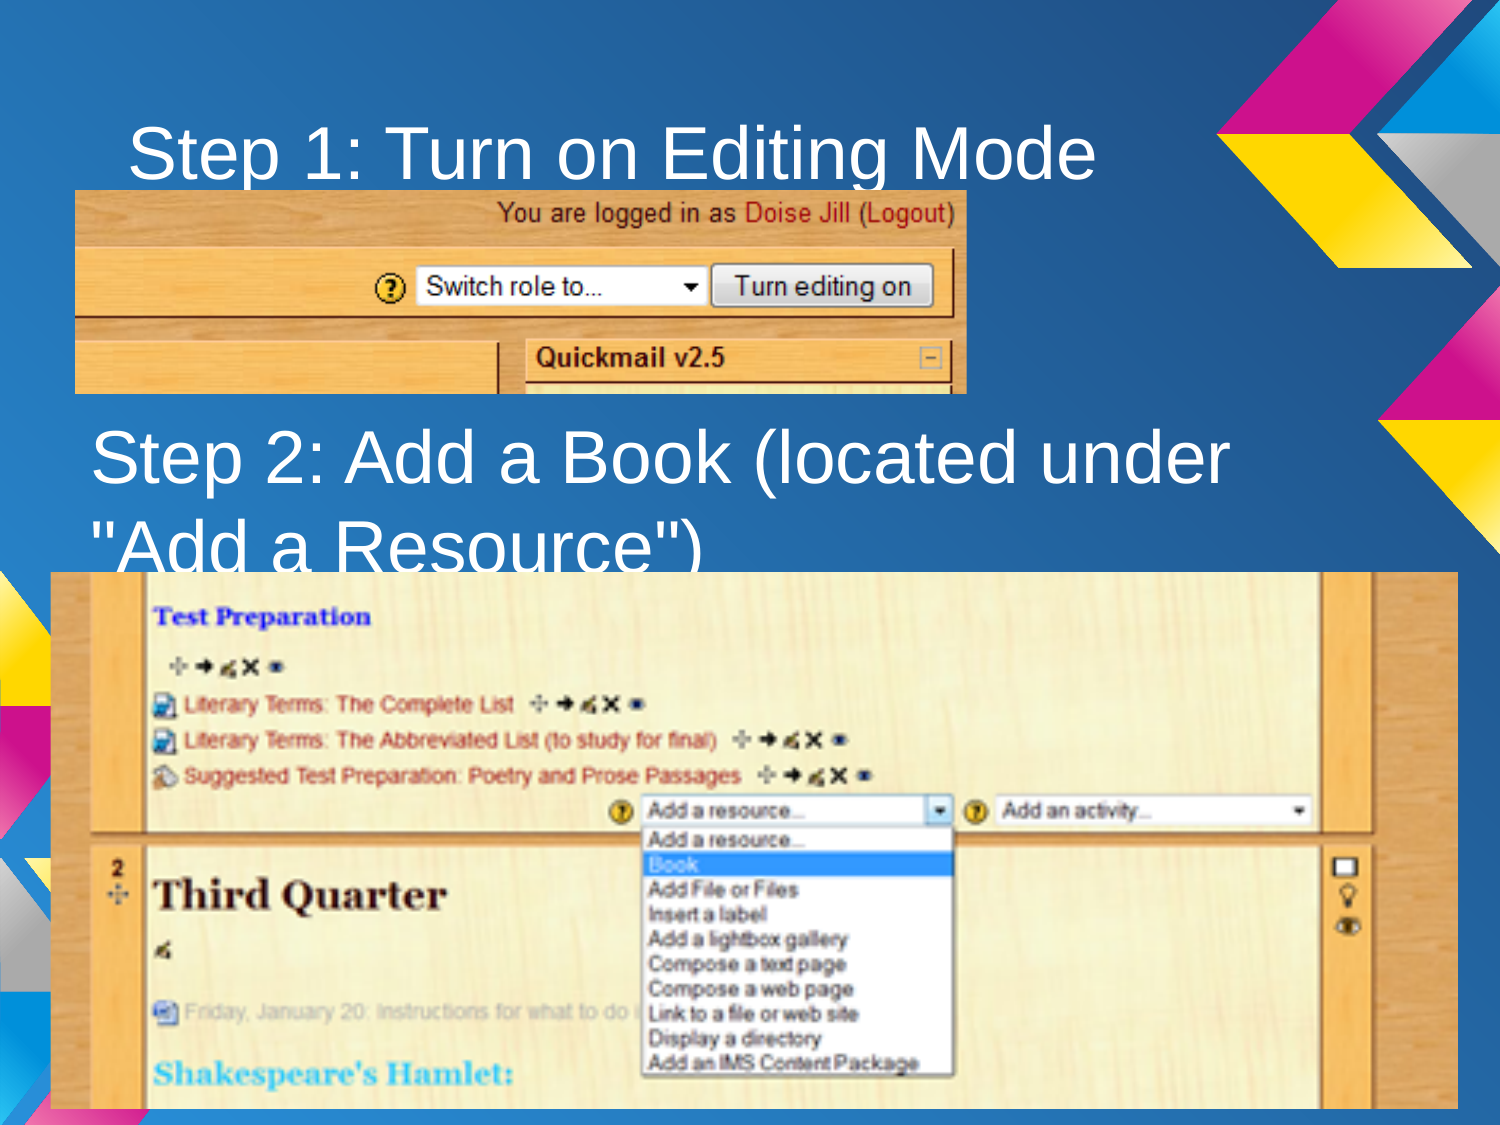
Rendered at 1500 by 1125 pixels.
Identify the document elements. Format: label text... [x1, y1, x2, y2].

text_box Step 2: Add a Book (located under "Add a Resource") [74, 393, 1371, 572]
text_box [75, 190, 967, 393]
title Step 1: Turn on Editing Mode [75, 0, 1204, 211]
text_box [50, 572, 1458, 1109]
